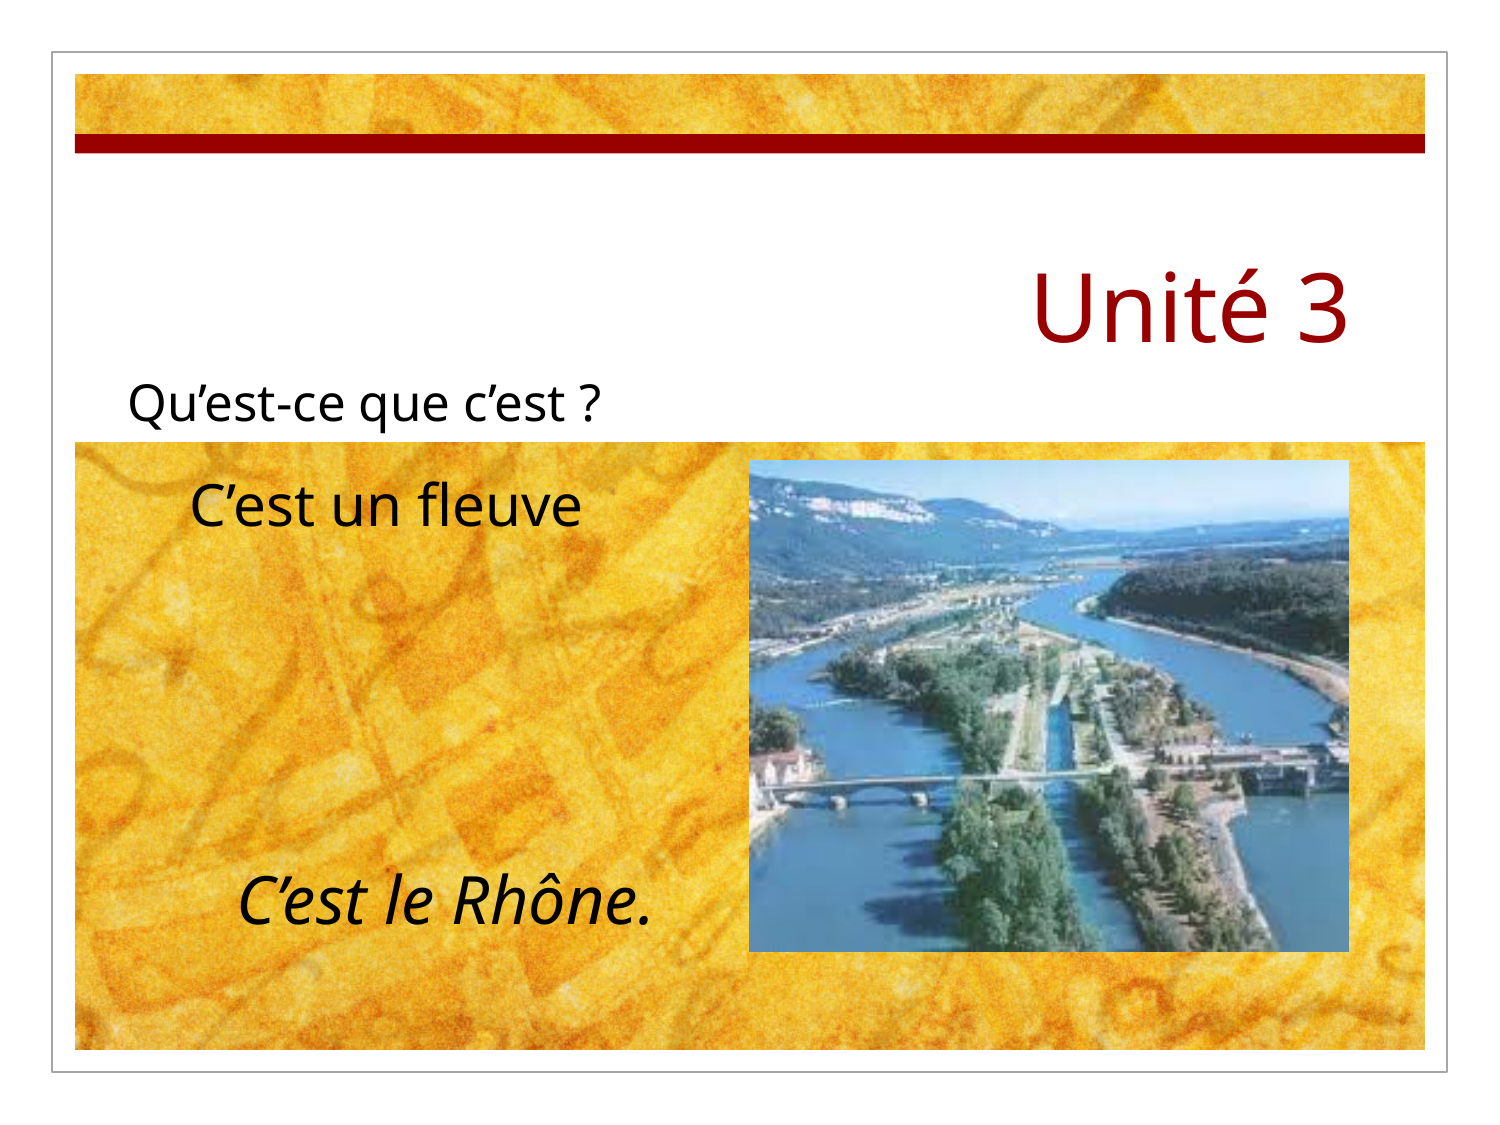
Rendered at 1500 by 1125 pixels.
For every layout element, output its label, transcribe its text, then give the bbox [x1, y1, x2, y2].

title Unité 3 [112, 158, 1392, 362]
text_box C’est le Rhône. [221, 850, 671, 946]
subtitle Qu’est-ce que c’est ? [112, 362, 1392, 439]
picture [75, 74, 1425, 134]
text_box C’est un fleuve [175, 460, 628, 616]
picture [75, 442, 1425, 1050]
